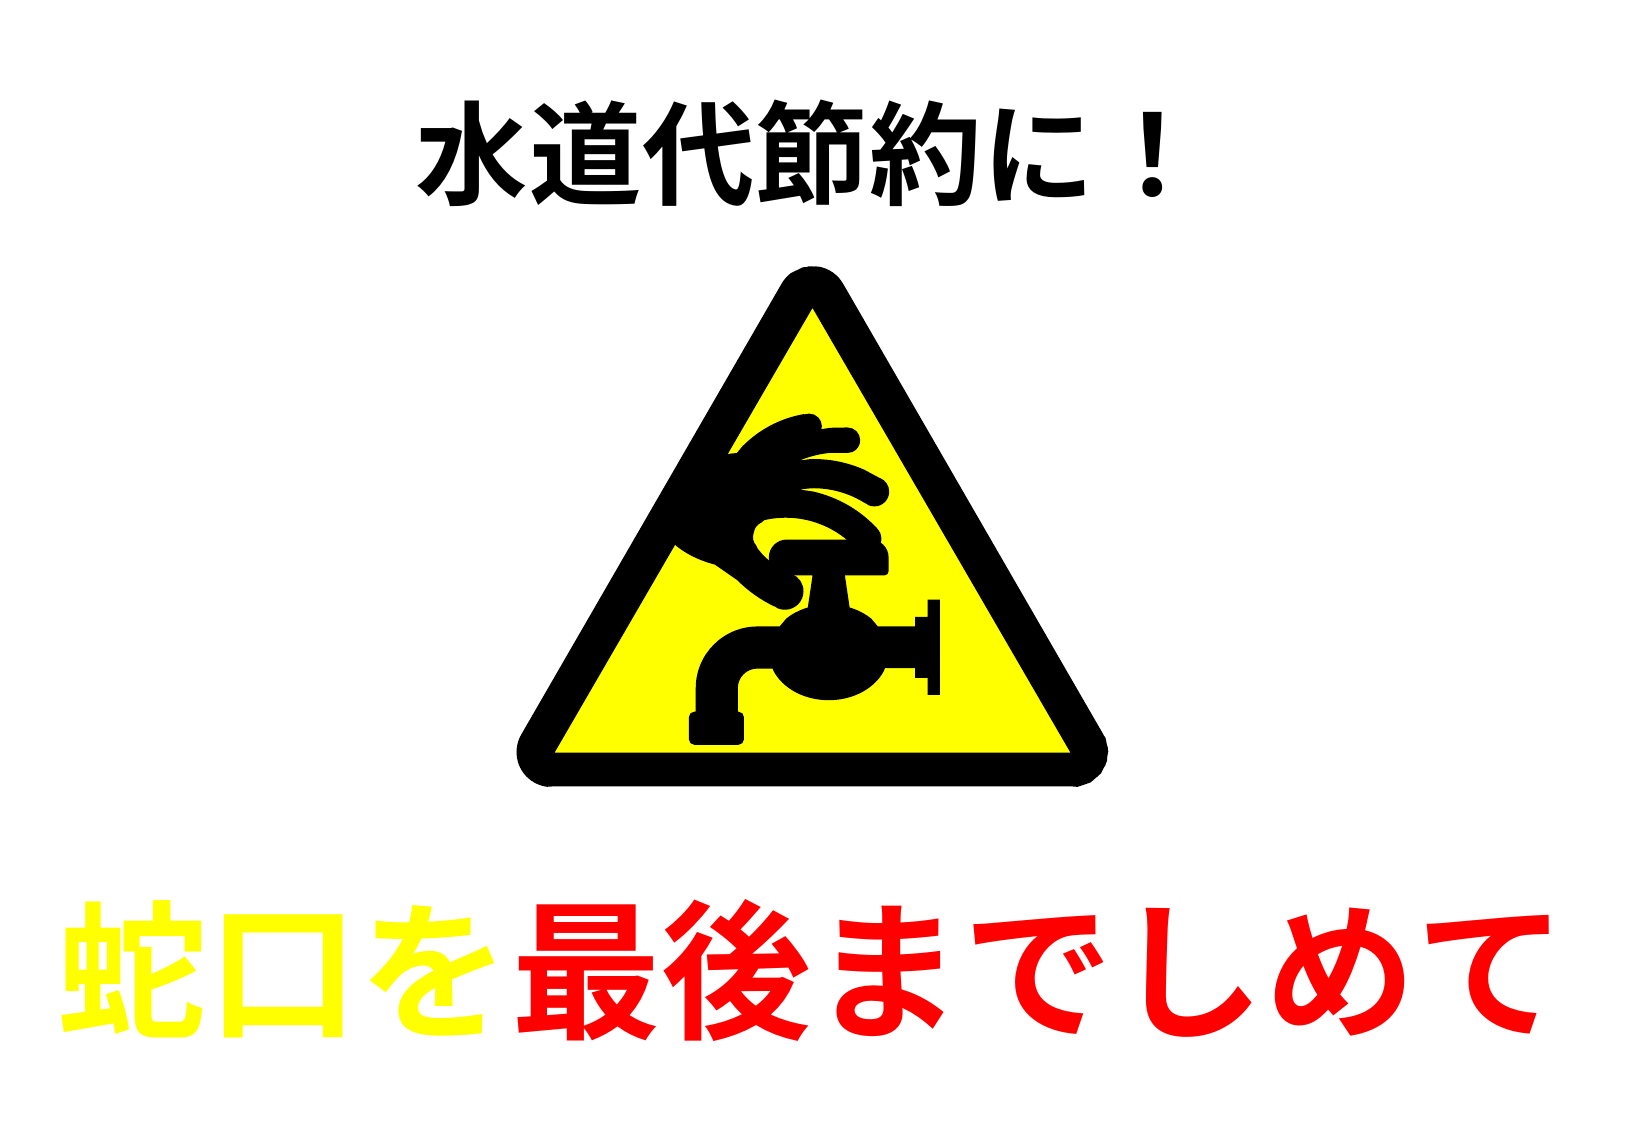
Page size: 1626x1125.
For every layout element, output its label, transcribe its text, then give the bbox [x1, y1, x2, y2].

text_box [517, 266, 1108, 787]
text_box 水道代節約に！ [0, 76, 1625, 227]
text_box 蛇口を最後までしめて [0, 870, 1625, 1065]
